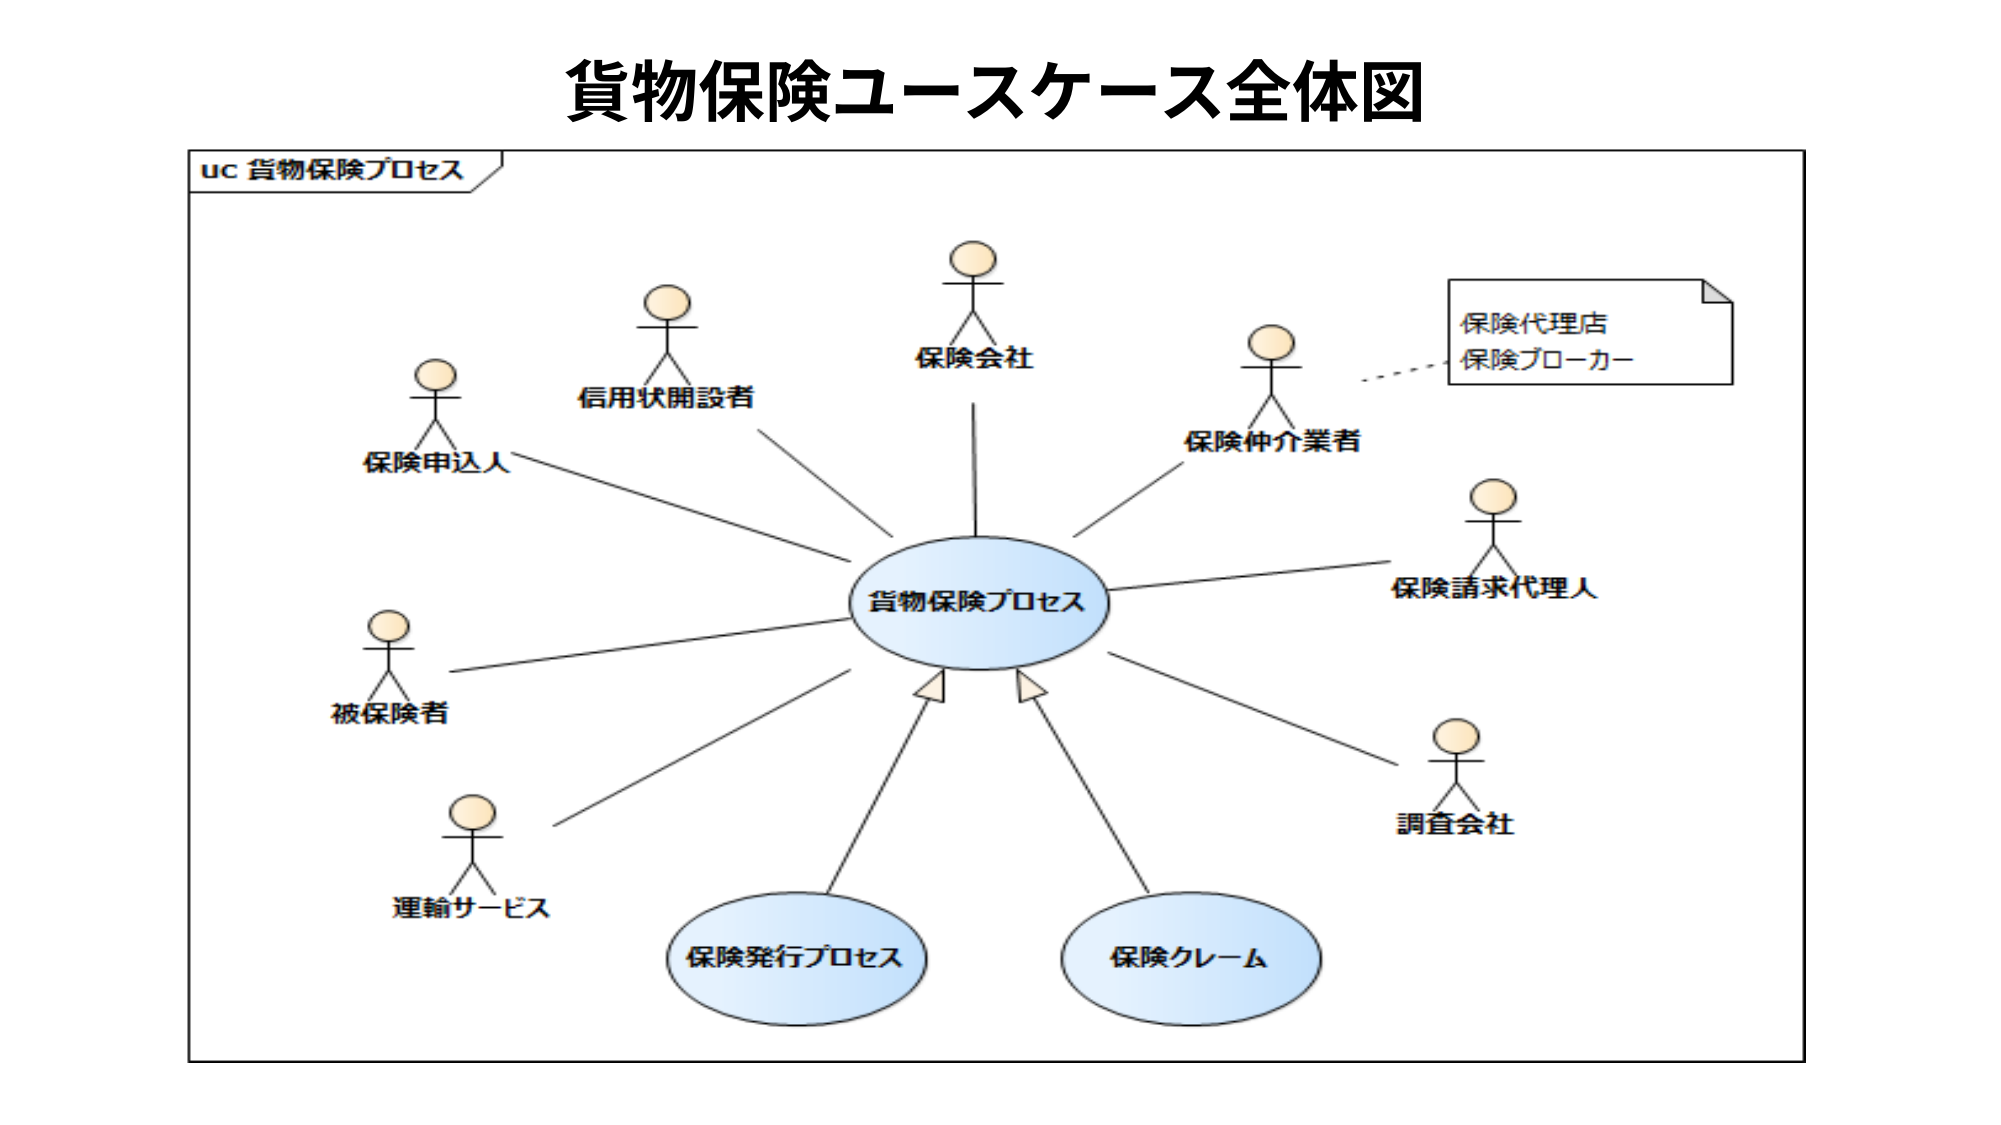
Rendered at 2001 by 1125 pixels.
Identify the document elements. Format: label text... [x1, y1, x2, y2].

picture [186, 148, 1806, 1063]
text_box 貨物保険ユースケース全体図 [493, 42, 1498, 138]
